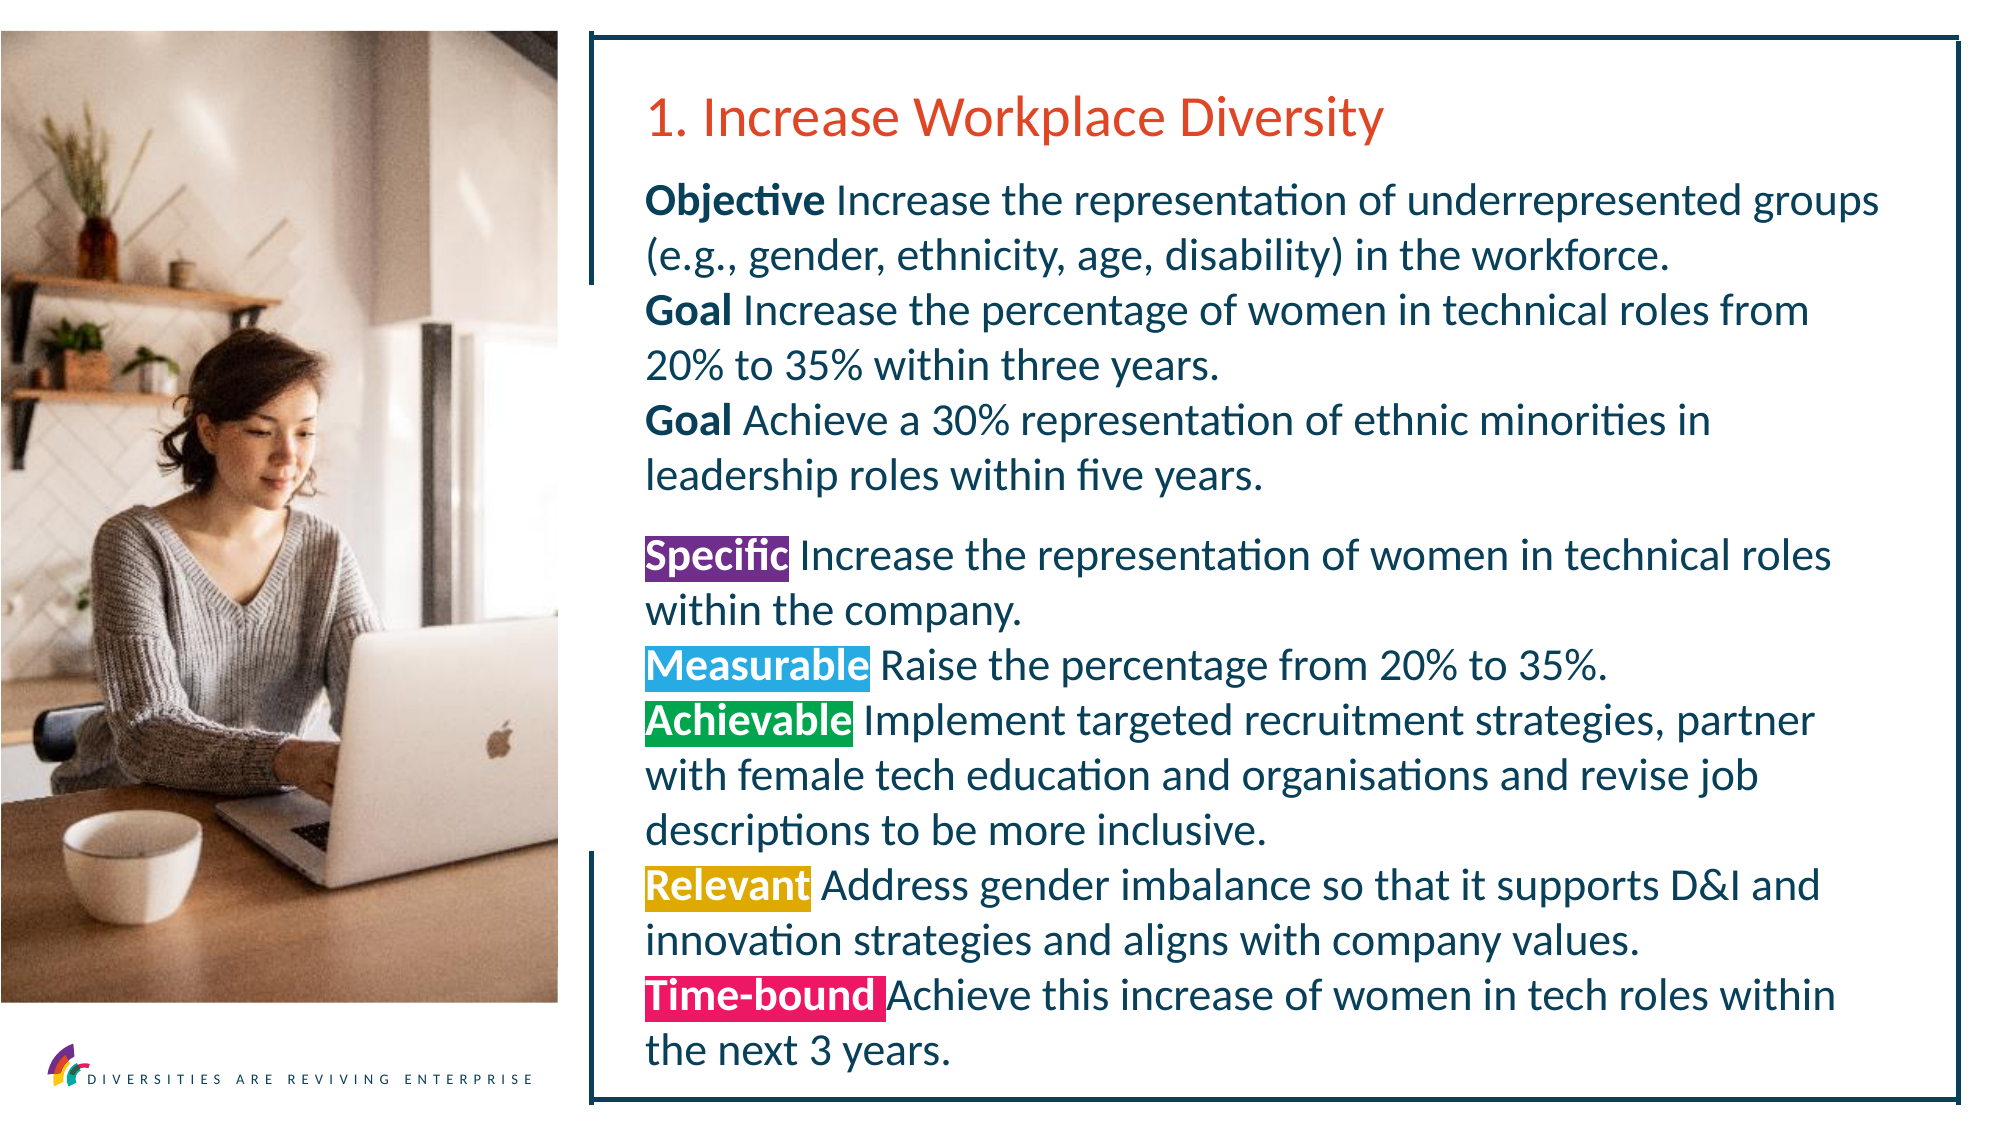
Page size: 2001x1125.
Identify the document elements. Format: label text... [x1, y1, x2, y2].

list 1. Increase Workplace Diversity [630, 70, 1707, 127]
picture [1, 30, 558, 1003]
list Objective Increase the representation of underrepresented groups (e.g., gender, ethnicity, age, disability) in the workforce. Goal Increase the percentage of women in technical roles from 20% to 35% within three years. Goal Achieve a 30% representation of ethnic minorities in leadership roles within five years. Specific Increase the representation of women in technical roles within the company. Measurable Raise the percentage from 20% to 35%. Achievable Implement targeted recruitment strategies, partner with female tech education and organisations and revise job descriptions to be more inclusive. Relevant Address gender imbalance so that it supports D&I and innovation strategies and aligns with company values. Time-bound Achieve this increase of women in tech roles within the next 3 years. [630, 162, 1907, 327]
